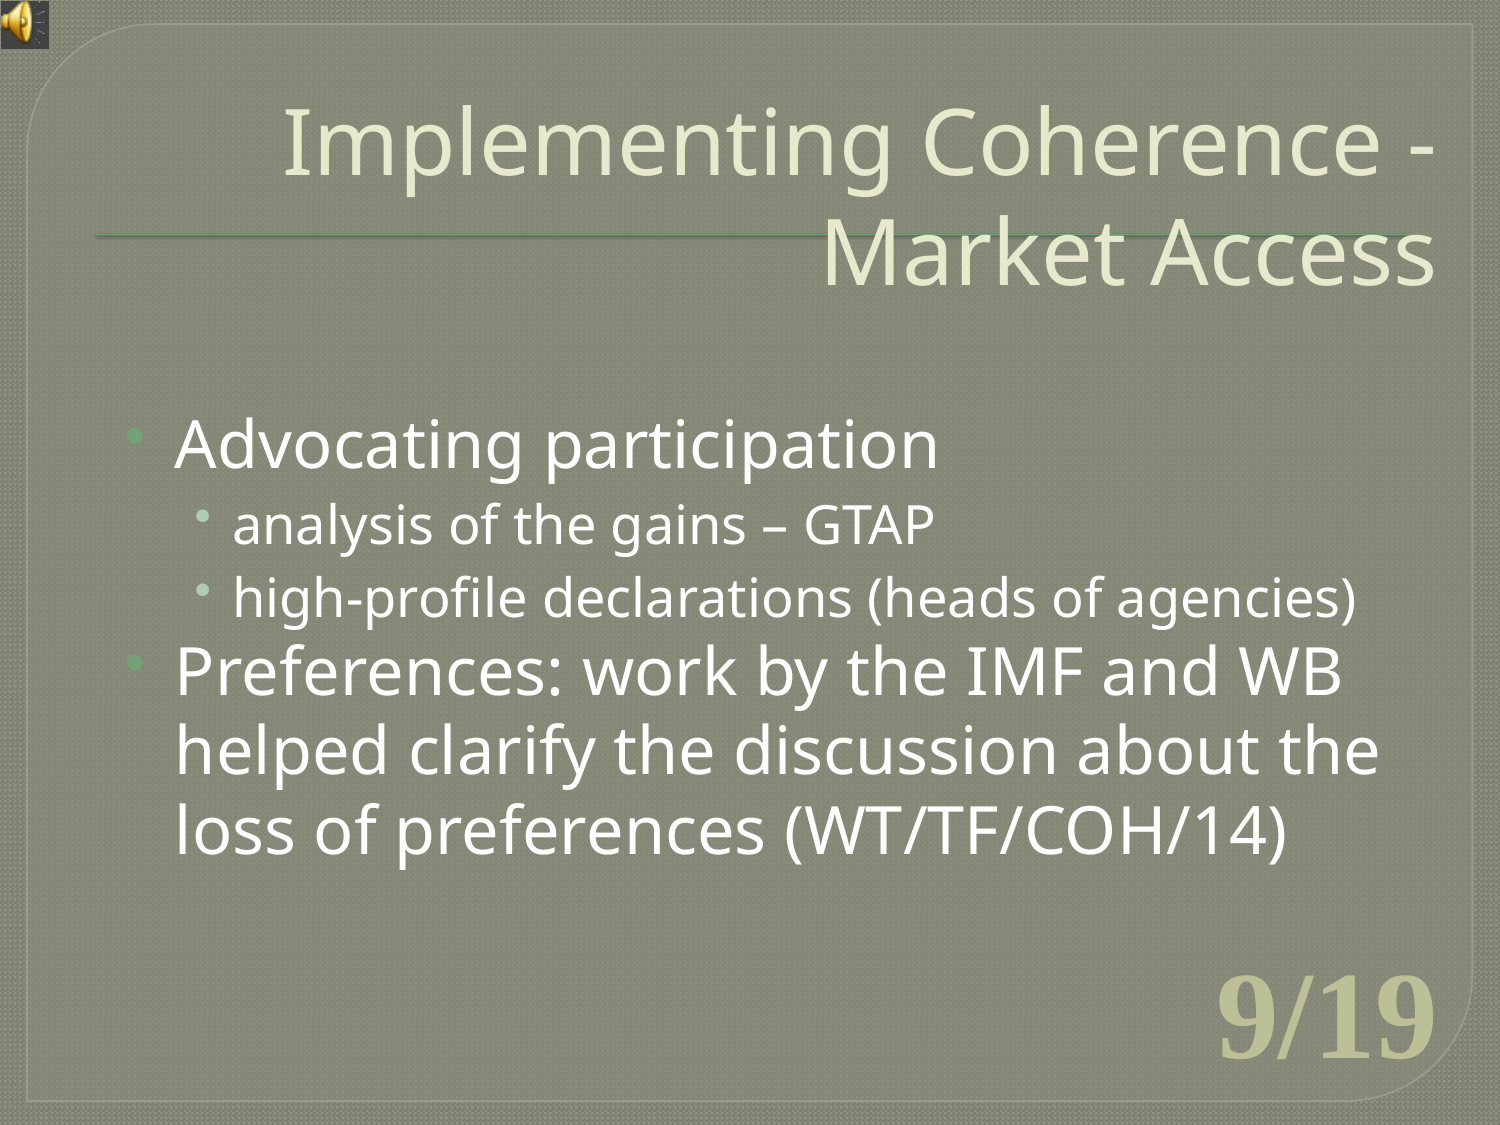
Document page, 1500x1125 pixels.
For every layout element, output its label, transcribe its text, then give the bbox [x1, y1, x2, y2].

picture [0, 0, 51, 51]
list Advocating participation analysis of the gains – GTAP high-profile declarations (heads of agencies) Preferences: work by the IMF and WB helped clarify the discussion about the loss of preferences (WT/TF/COH/14) [112, 314, 1425, 1125]
title Implementing Coherence - Market Access [35, 76, 1454, 312]
text_box 9/19 [902, 937, 1454, 1095]
